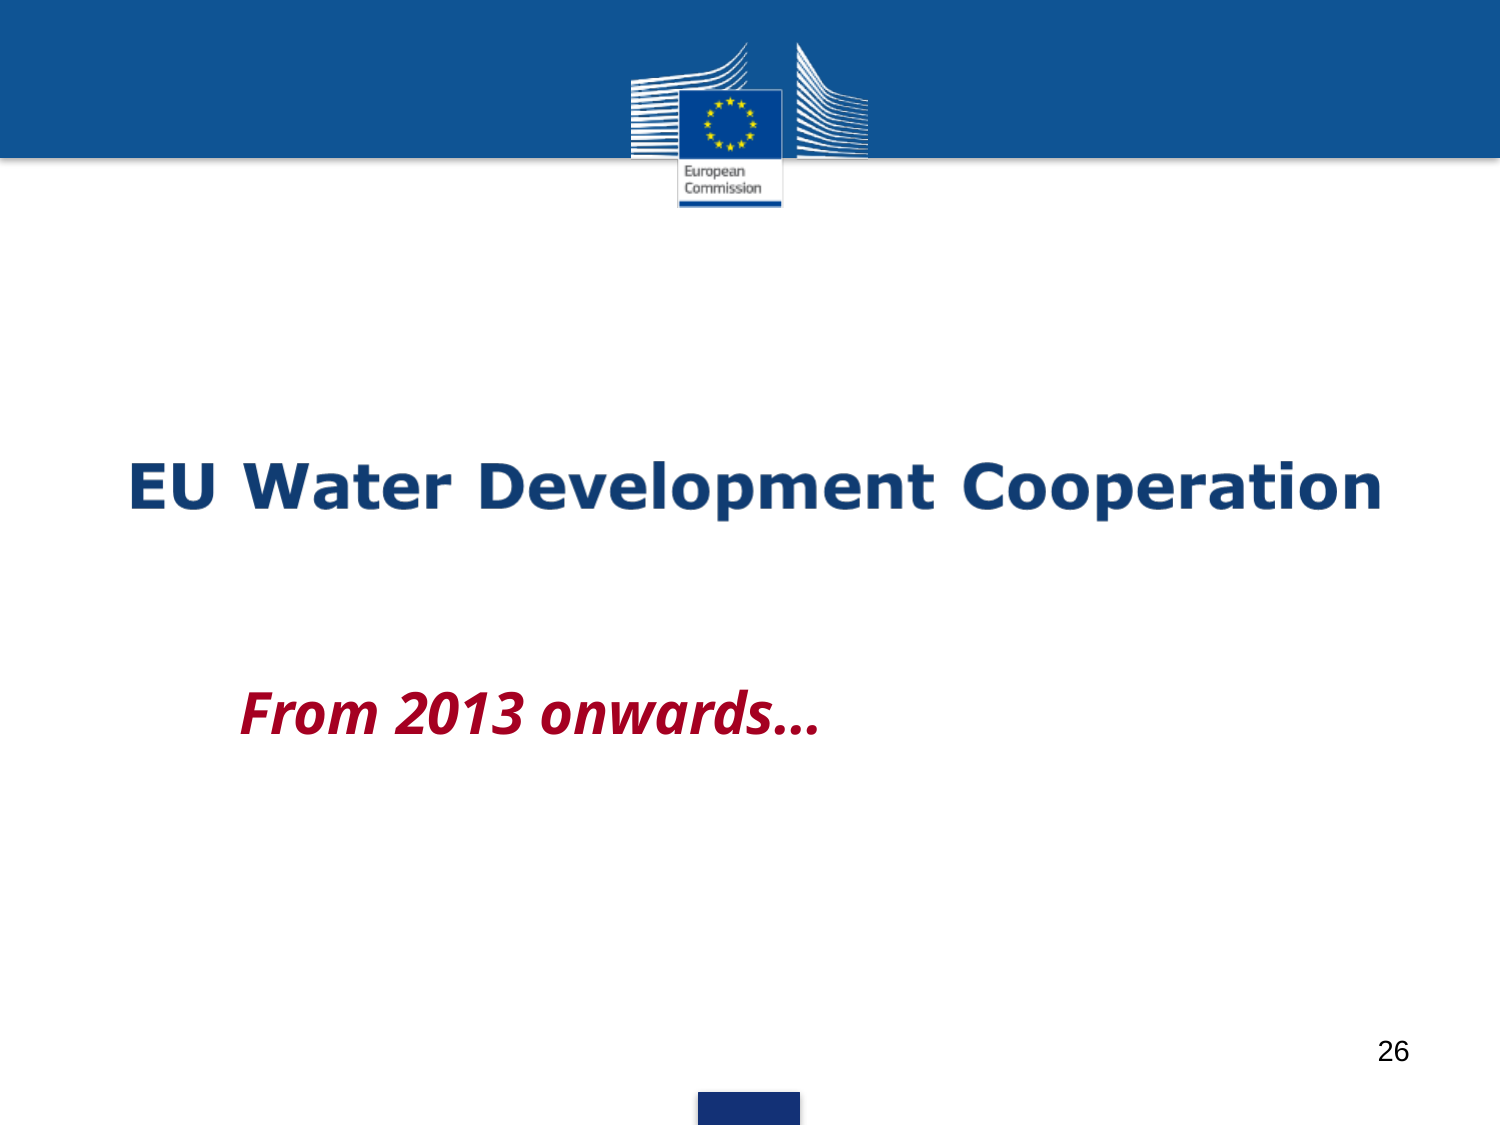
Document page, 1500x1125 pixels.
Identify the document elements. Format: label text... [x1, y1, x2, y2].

picture [89, 429, 1421, 559]
text_box From 2013 onwards… [168, 668, 1332, 894]
slide_number 26 [1074, 1024, 1425, 1103]
picture [631, 42, 868, 208]
